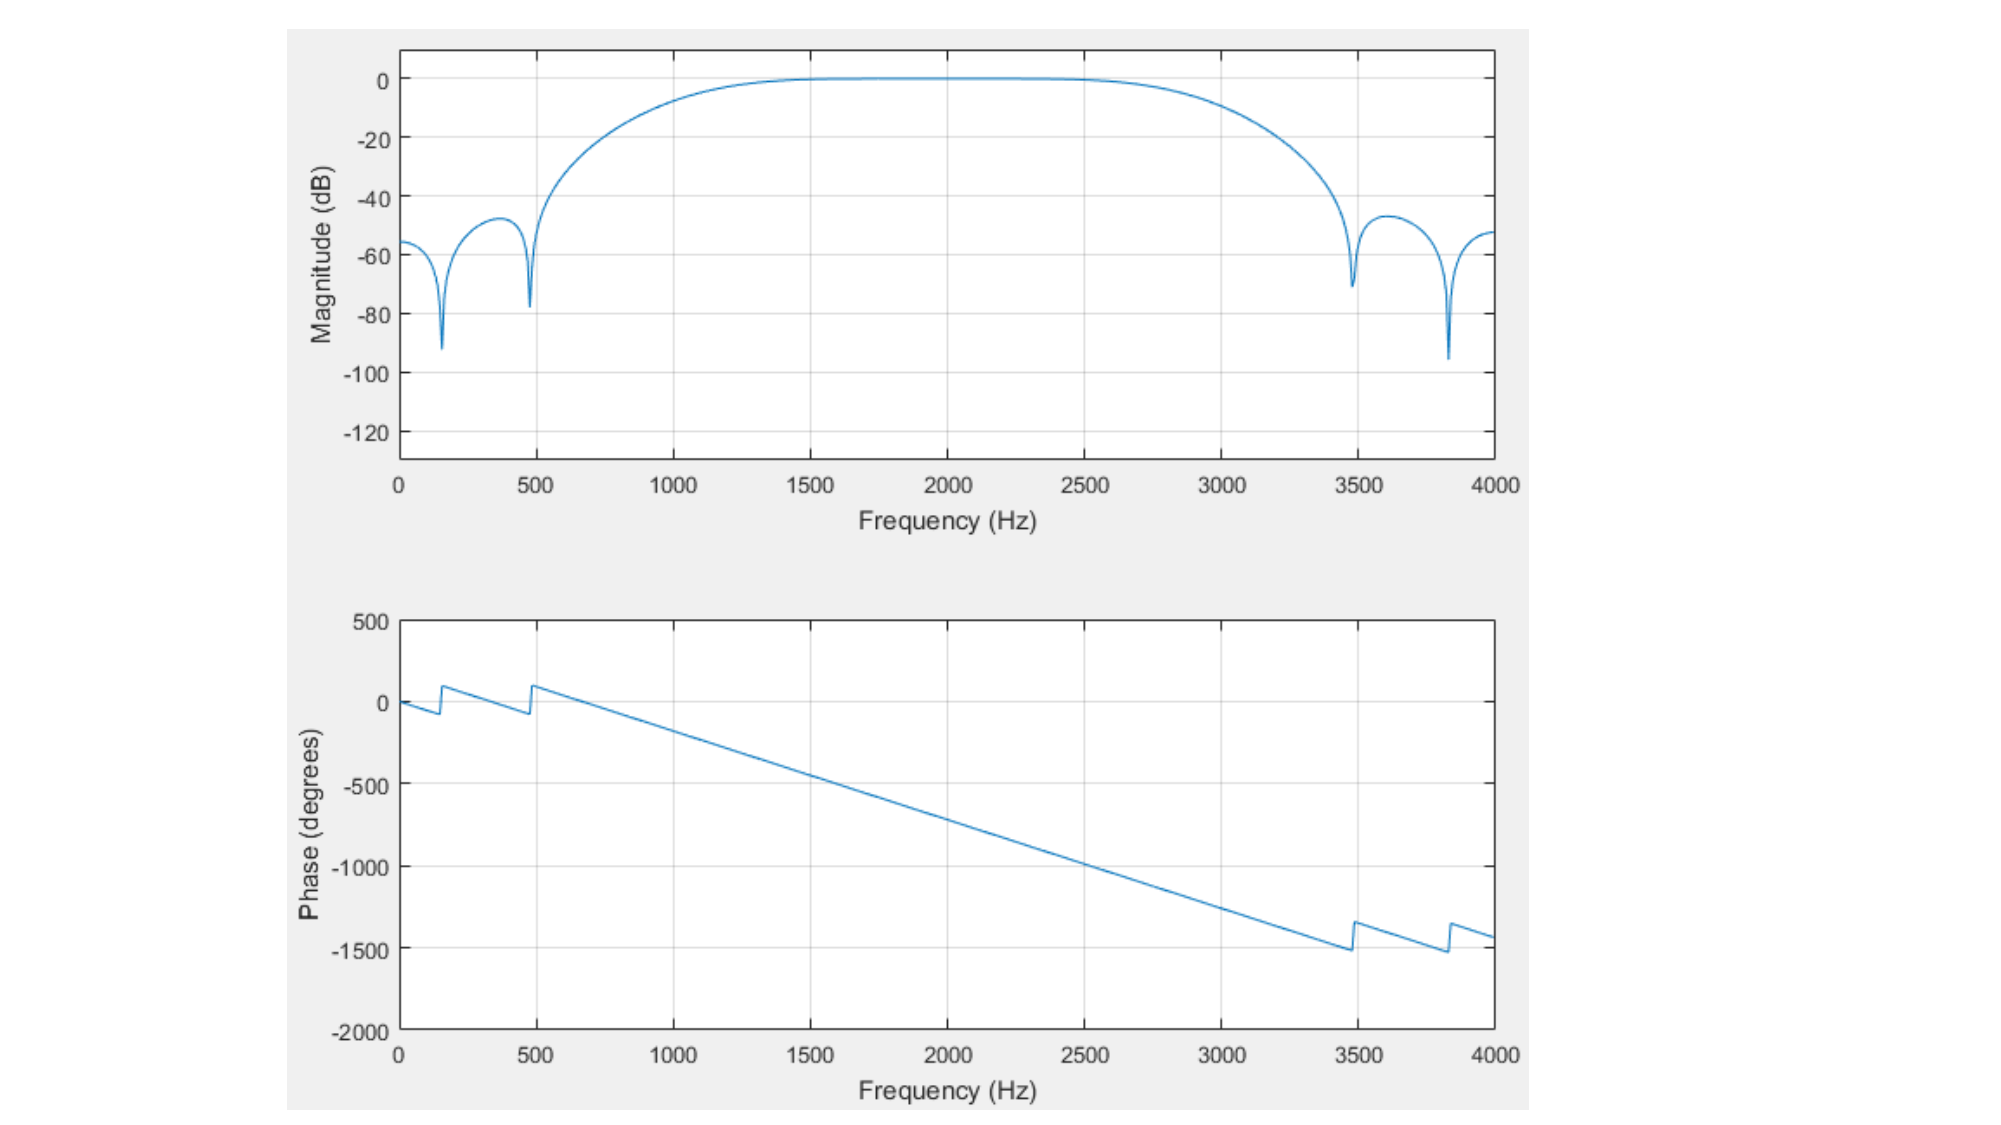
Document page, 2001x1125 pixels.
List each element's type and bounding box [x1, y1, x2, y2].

picture [287, 29, 1529, 1110]
